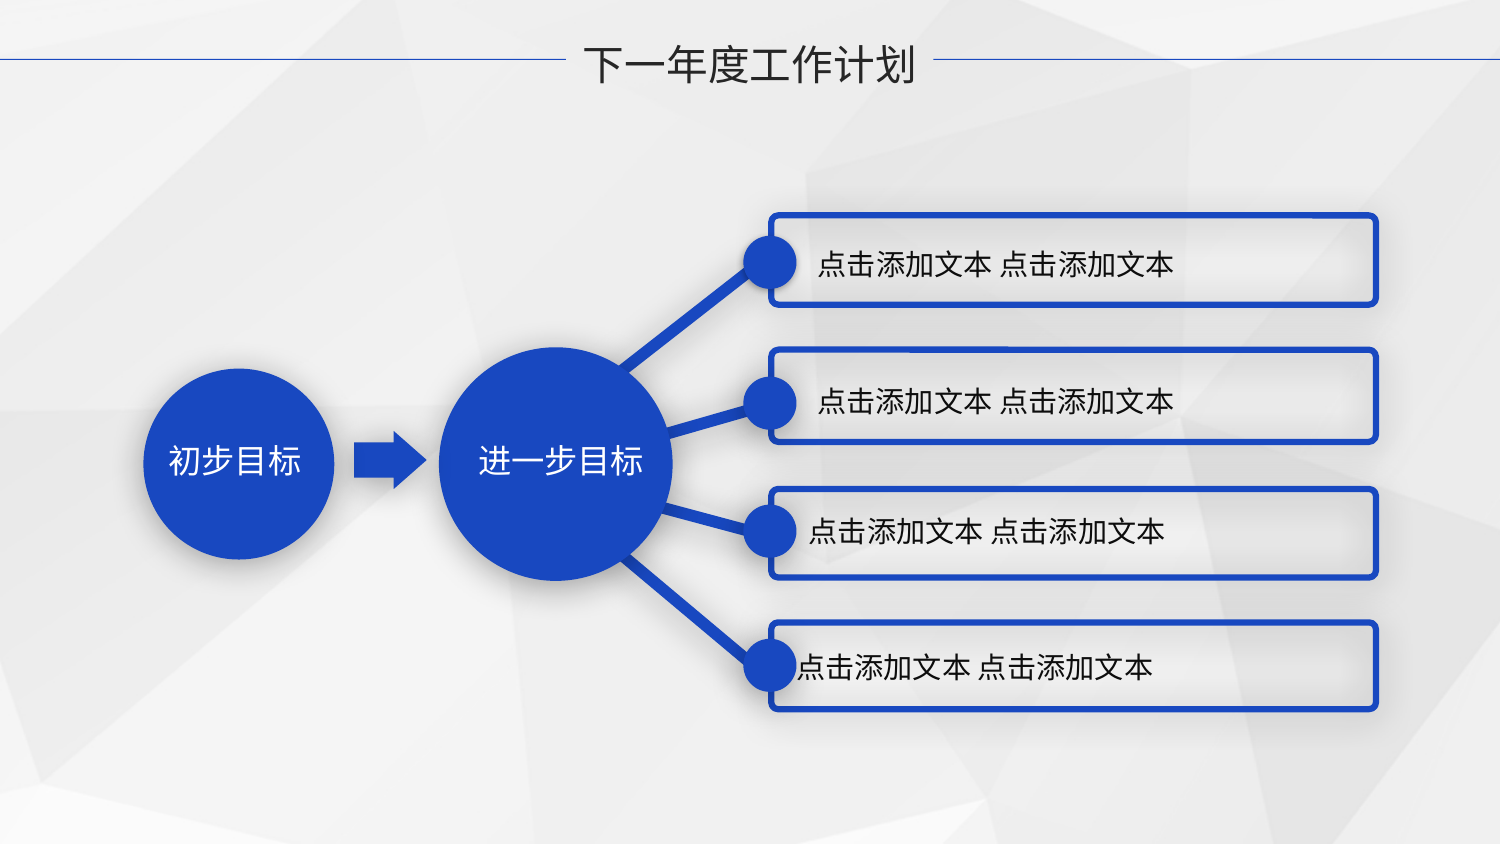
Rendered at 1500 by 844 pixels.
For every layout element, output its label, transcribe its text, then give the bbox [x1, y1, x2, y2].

text_box [687, 507, 727, 532]
text_box [742, 375, 798, 431]
text_box [357, 430, 428, 490]
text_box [118, 370, 352, 558]
text_box [742, 637, 798, 693]
text_box 下一年度工作计划 [568, 31, 932, 97]
text_box [642, 271, 743, 347]
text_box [440, 349, 680, 580]
text_box 点击添加文本 点击添加文本 [803, 238, 1365, 289]
picture [0, 0, 1500, 844]
text_box [742, 503, 798, 559]
text_box [771, 621, 1377, 710]
text_box [770, 348, 1377, 443]
text_box [650, 587, 735, 652]
text_box [687, 410, 726, 435]
text_box 点击添加文本 点击添加文本 [805, 641, 1333, 692]
text_box [742, 234, 798, 290]
text_box 点击添加文本 点击添加文本 [802, 375, 1319, 426]
text_box 点击添加文本 点击添加文本 [804, 505, 1320, 556]
text_box [772, 488, 1377, 579]
text_box [770, 214, 1377, 306]
